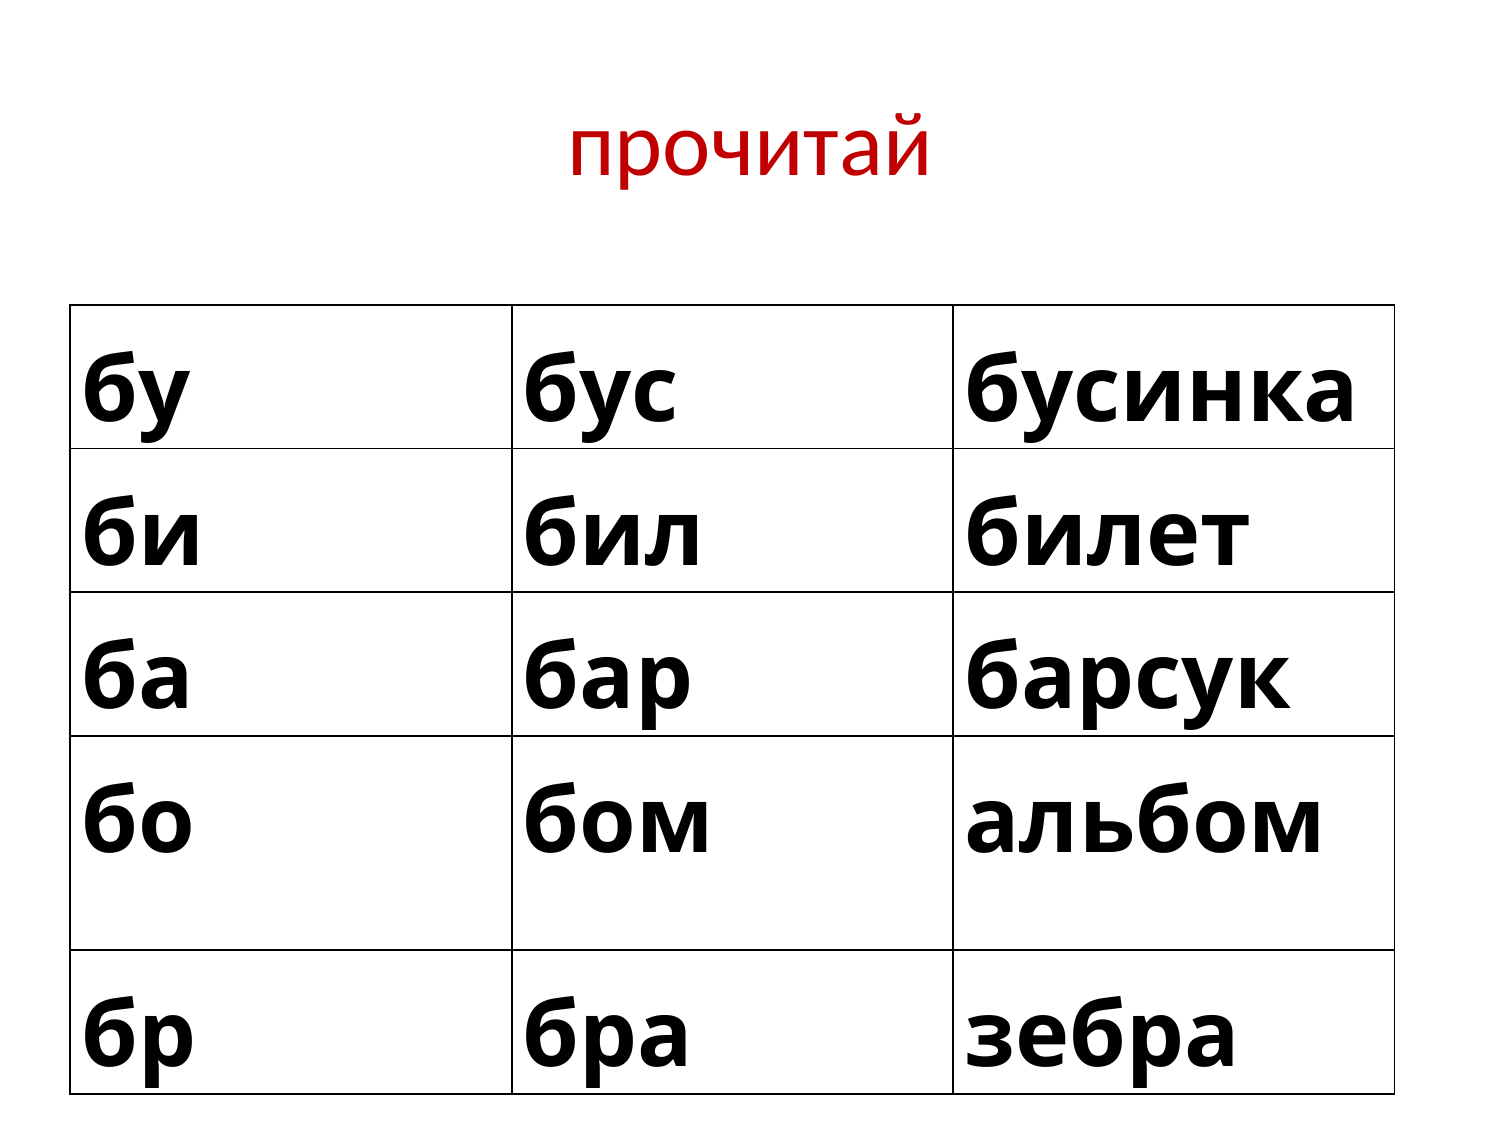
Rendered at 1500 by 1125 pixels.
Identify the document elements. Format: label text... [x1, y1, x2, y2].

table_cell ба [71, 593, 511, 735]
table_cell бо [71, 737, 511, 949]
table_cell альбом [954, 737, 1394, 949]
title прочитай [75, 45, 1425, 233]
table_header бус [513, 306, 952, 448]
table_cell би [71, 449, 511, 591]
table_cell билет [954, 449, 1394, 591]
table_header бусинка [954, 306, 1394, 448]
table_cell бом [513, 737, 952, 949]
table_cell бр [71, 951, 511, 1093]
table_cell зебра [954, 951, 1394, 1093]
table_header бу [71, 306, 511, 448]
table_cell бра [513, 951, 952, 1093]
table_cell бил [513, 449, 952, 591]
table_cell барсук [954, 593, 1394, 735]
table_cell бар [513, 593, 952, 735]
